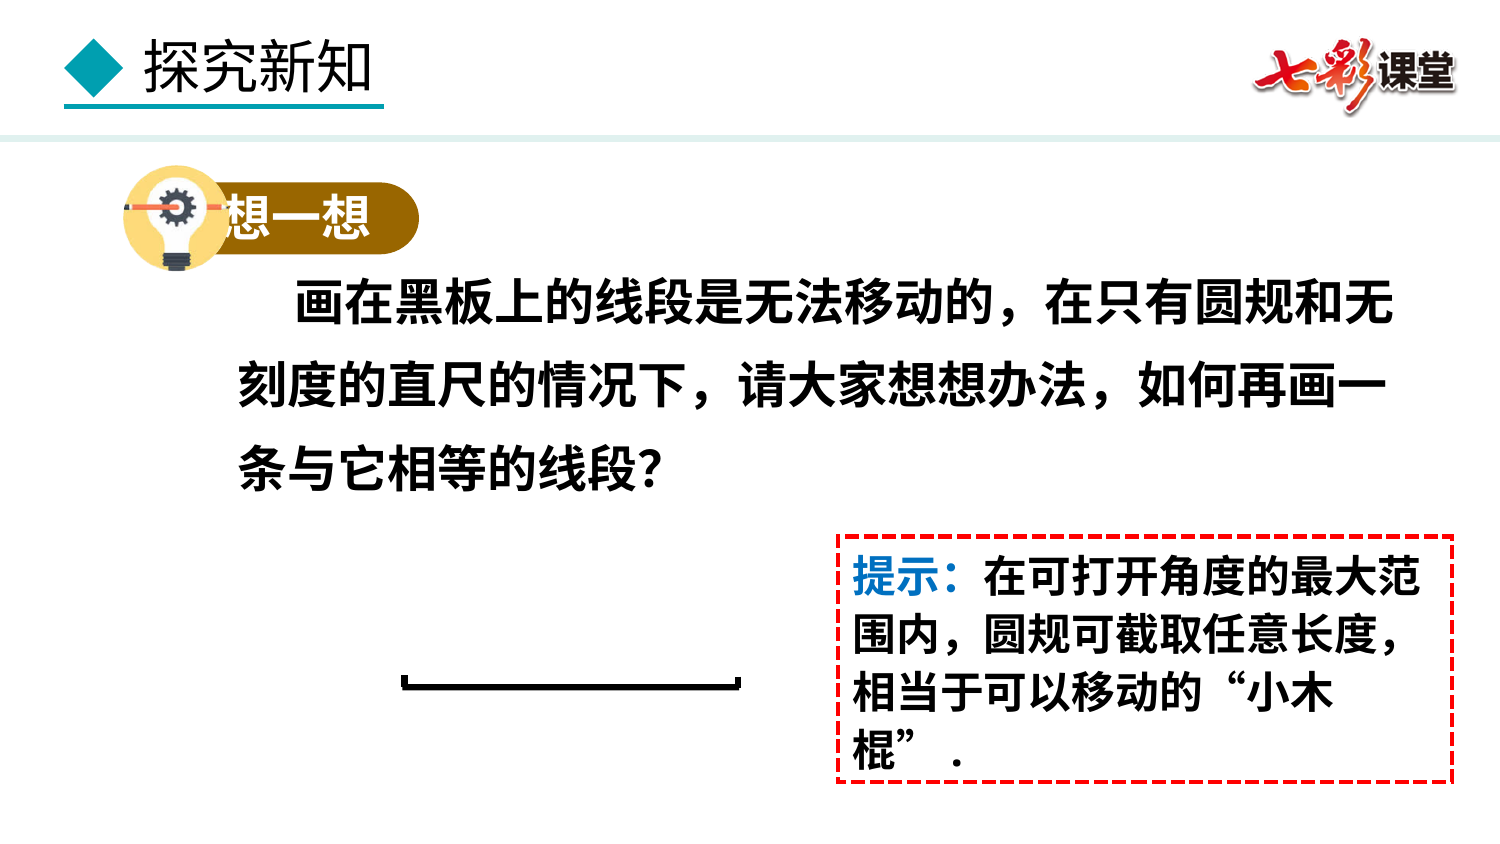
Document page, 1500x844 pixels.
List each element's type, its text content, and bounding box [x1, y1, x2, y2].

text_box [122, 164, 442, 272]
text_box 画在黑板上的线段是无法移动的，在只有圆规和无刻度的直尺的情况下，请大家想想办法，如何再画一条与它相等的线段？ [222, 239, 1452, 505]
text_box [402, 674, 740, 689]
text_box 提示：在可打开角度的最大范围内，圆规可截取任意长度，相当于可以移动的“小木棍”. [837, 536, 1453, 783]
picture [1249, 32, 1461, 118]
